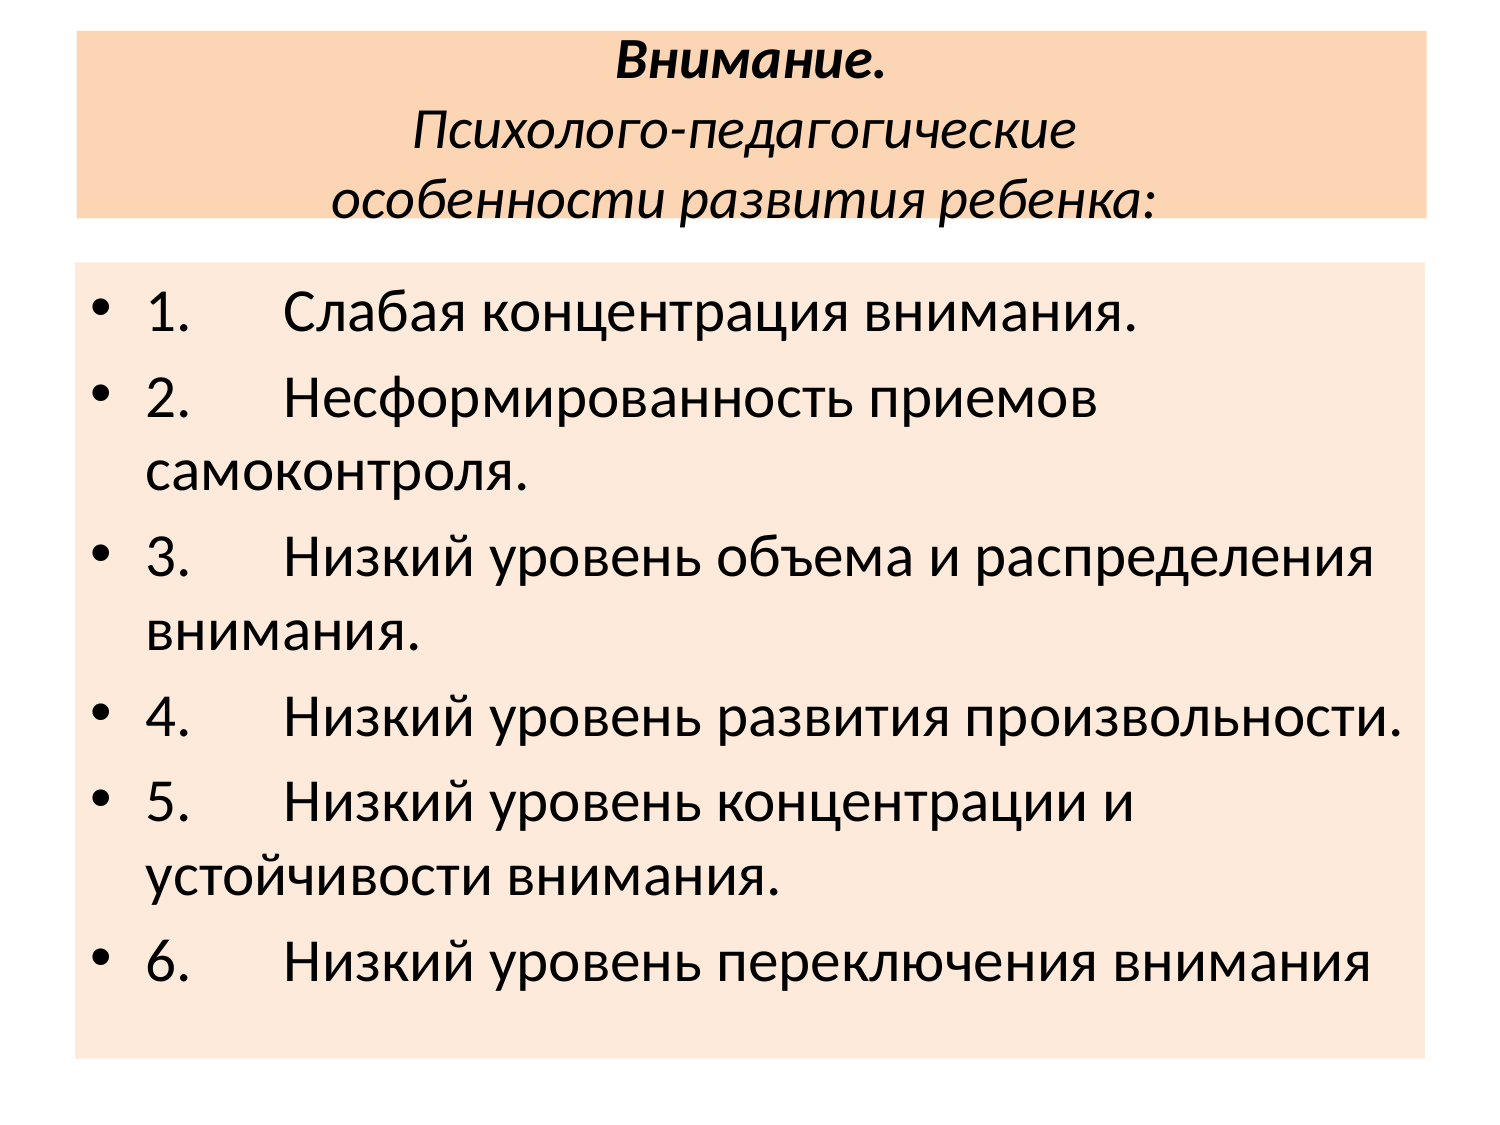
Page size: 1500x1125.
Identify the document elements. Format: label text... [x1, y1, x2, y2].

title Внимание. Психолого-педагогические особенности развития ребенка: [76, 30, 1427, 219]
list 1. Слабая концентрация внимания. 2. Несформированность приемов самоконтроля. 3. Низкий уровень объема и распределения внимания. 4. Низкий уровень развития произвольности. 5. Низкий уровень концентрации и устойчивости внимания. 6. Низкий уровень переключения внимания [75, 262, 1425, 1059]
